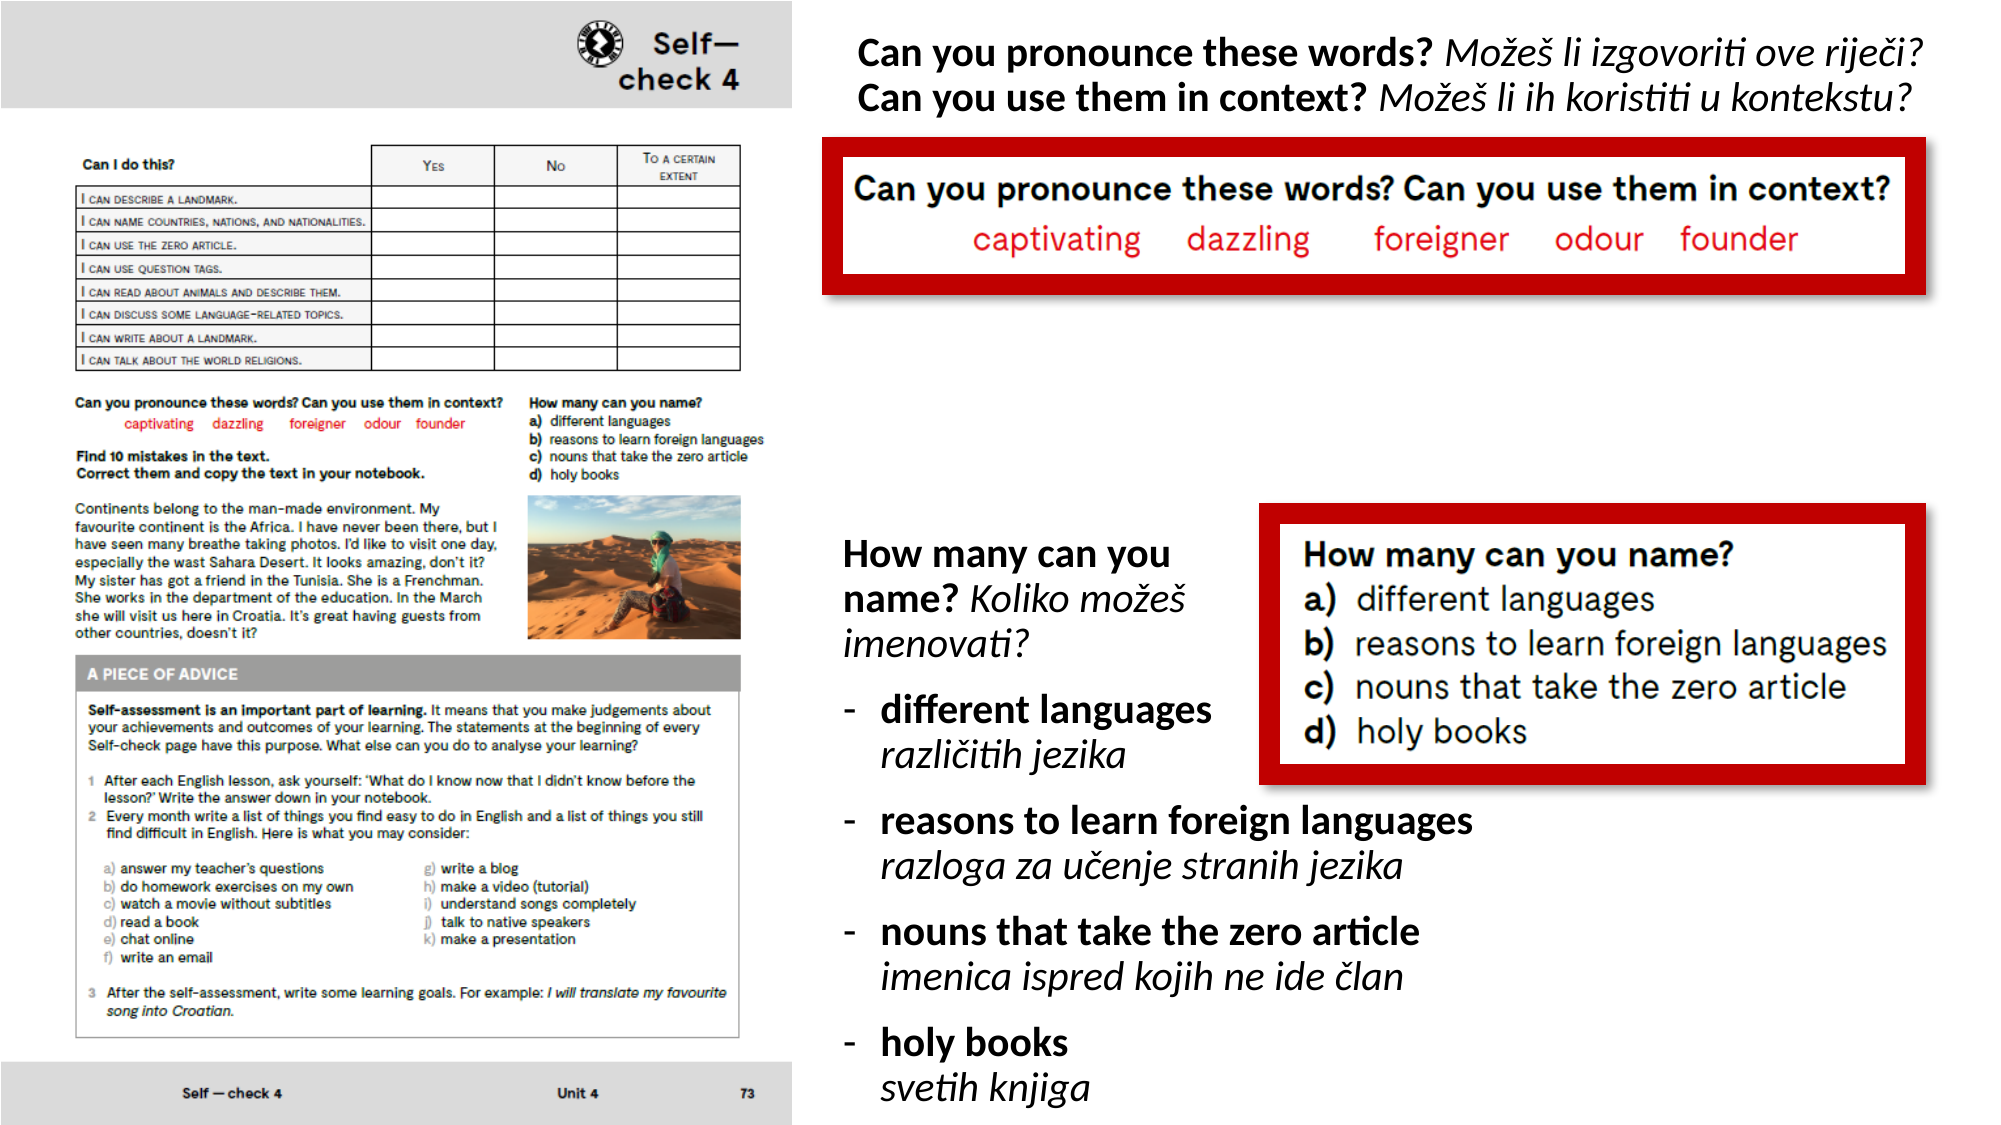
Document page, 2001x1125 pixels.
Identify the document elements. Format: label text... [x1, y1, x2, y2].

list Can you pronounce these words? Možeš li izgovoriti ove riječi? Can you use them in context? Možeš li ih koristiti u kontekstu? [842, 23, 2000, 892]
picture [1279, 523, 1905, 764]
text_box How many can you name? Koliko možeš imenovati? different languages različitih jezika reasons to learn foreign languages razloga za učenje stranih jezika nouns that take the zero article imenica ispred kojih ne ide član holy books svetih knjiga [827, 524, 1988, 1125]
picture [1, 1, 792, 1125]
picture [842, 157, 1906, 274]
